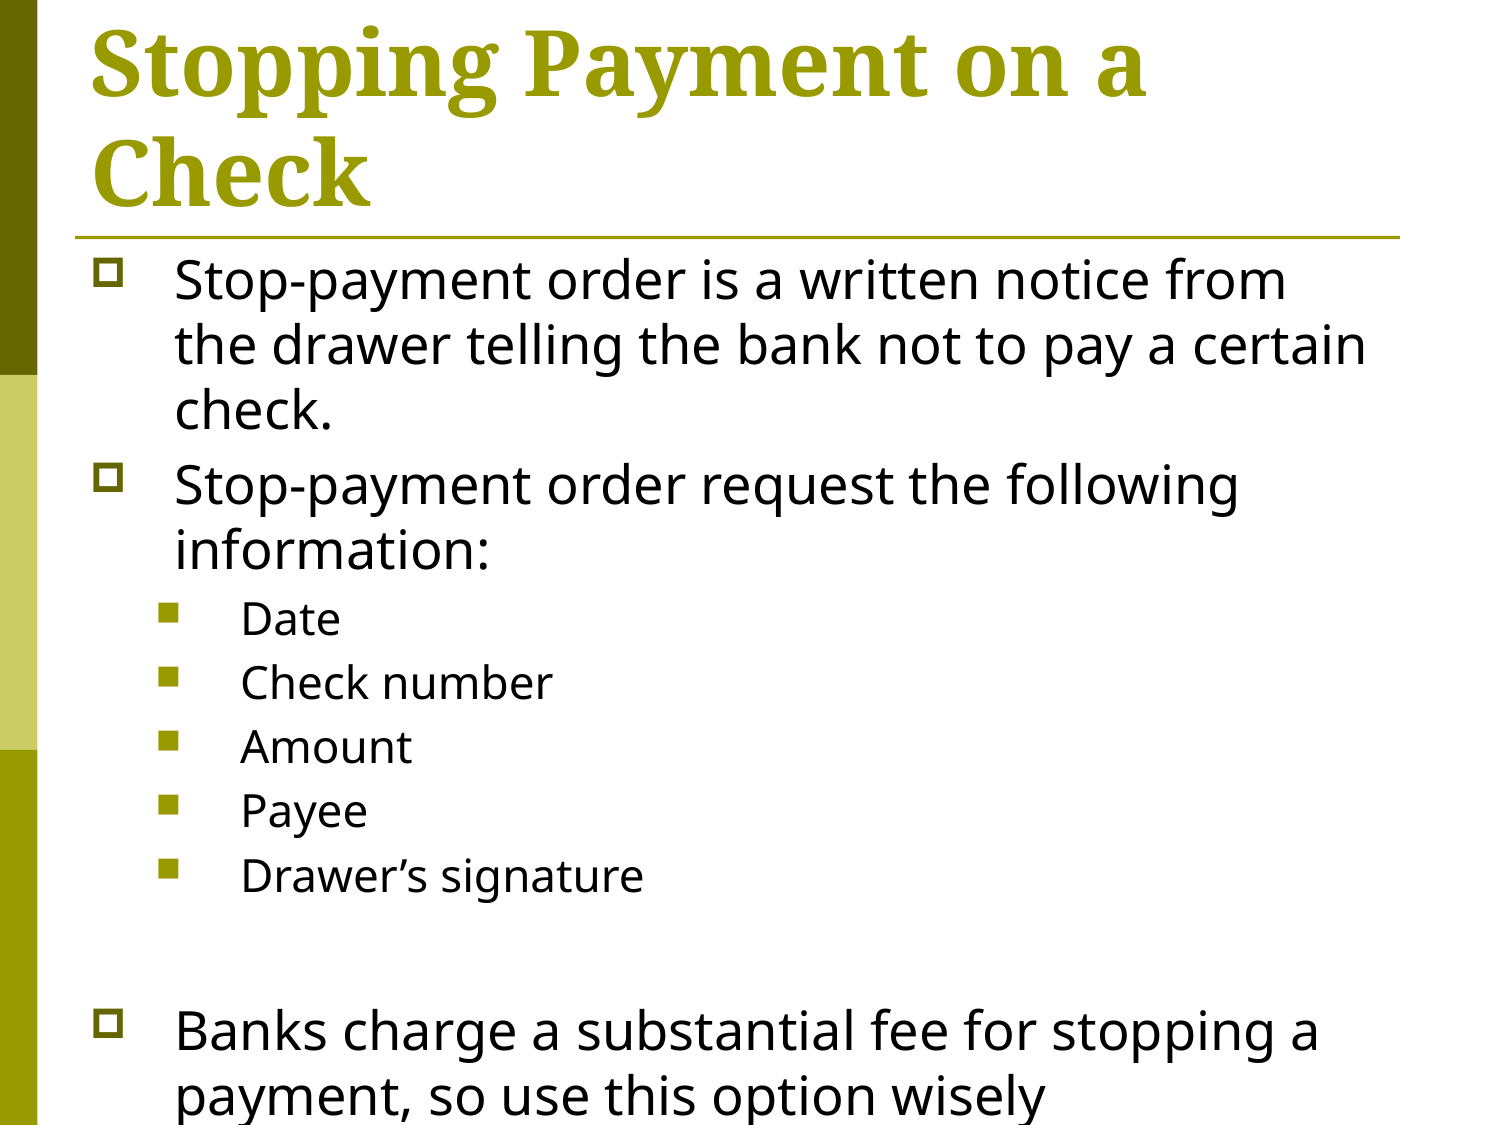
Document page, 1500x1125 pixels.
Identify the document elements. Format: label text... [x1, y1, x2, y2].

list Stop-payment order is a written notice from the drawer telling the bank not to pay a certain check. Stop-payment order request the following information: Date Check number Amount Payee Drawer’s signature Banks charge a substantial fee for stopping a payment, so use this option wisely [74, 237, 1401, 981]
title Stopping Payment on a Check [74, 45, 1426, 233]
